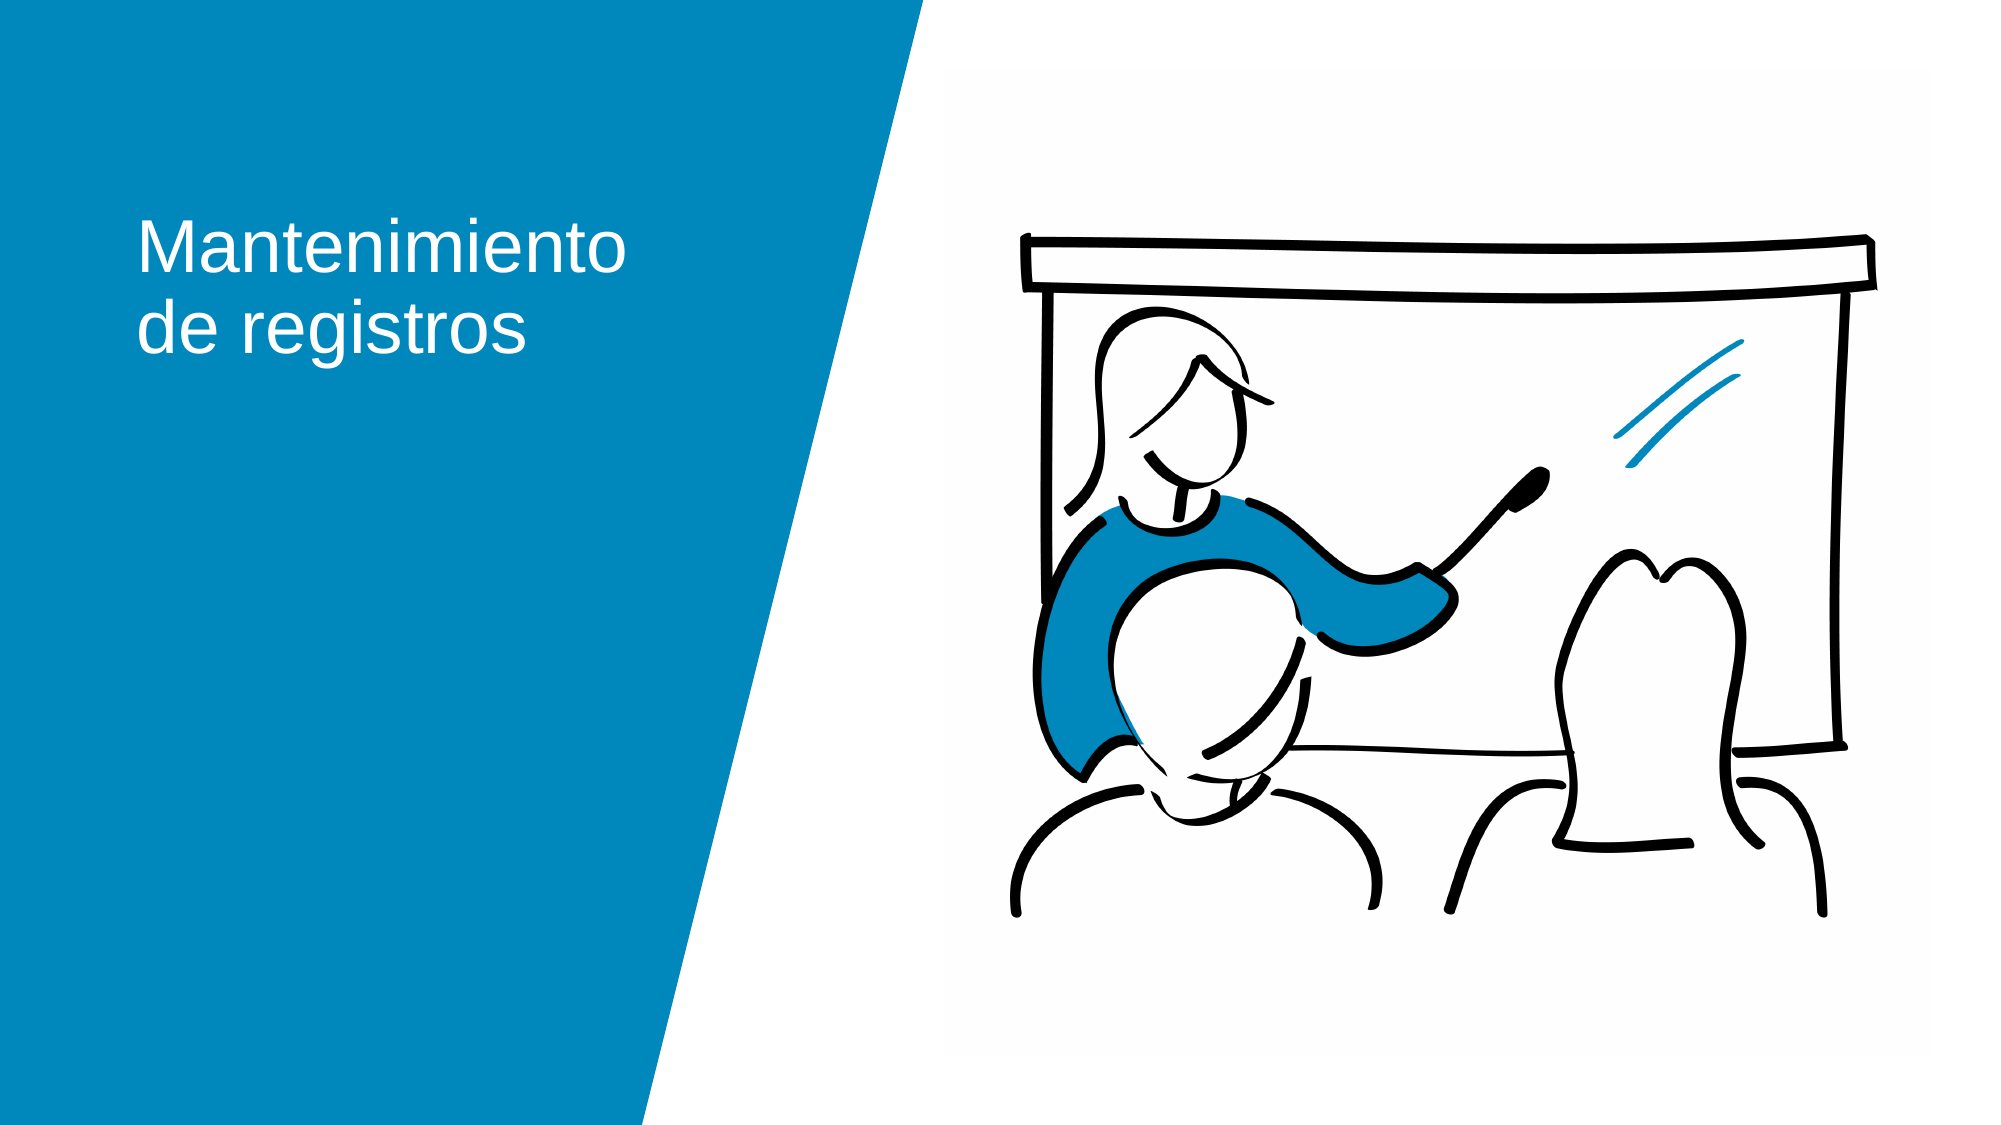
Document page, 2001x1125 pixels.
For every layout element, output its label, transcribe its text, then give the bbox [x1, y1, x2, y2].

title Mantenimiento de registros [136, 0, 775, 371]
picture [944, 68, 1932, 1056]
